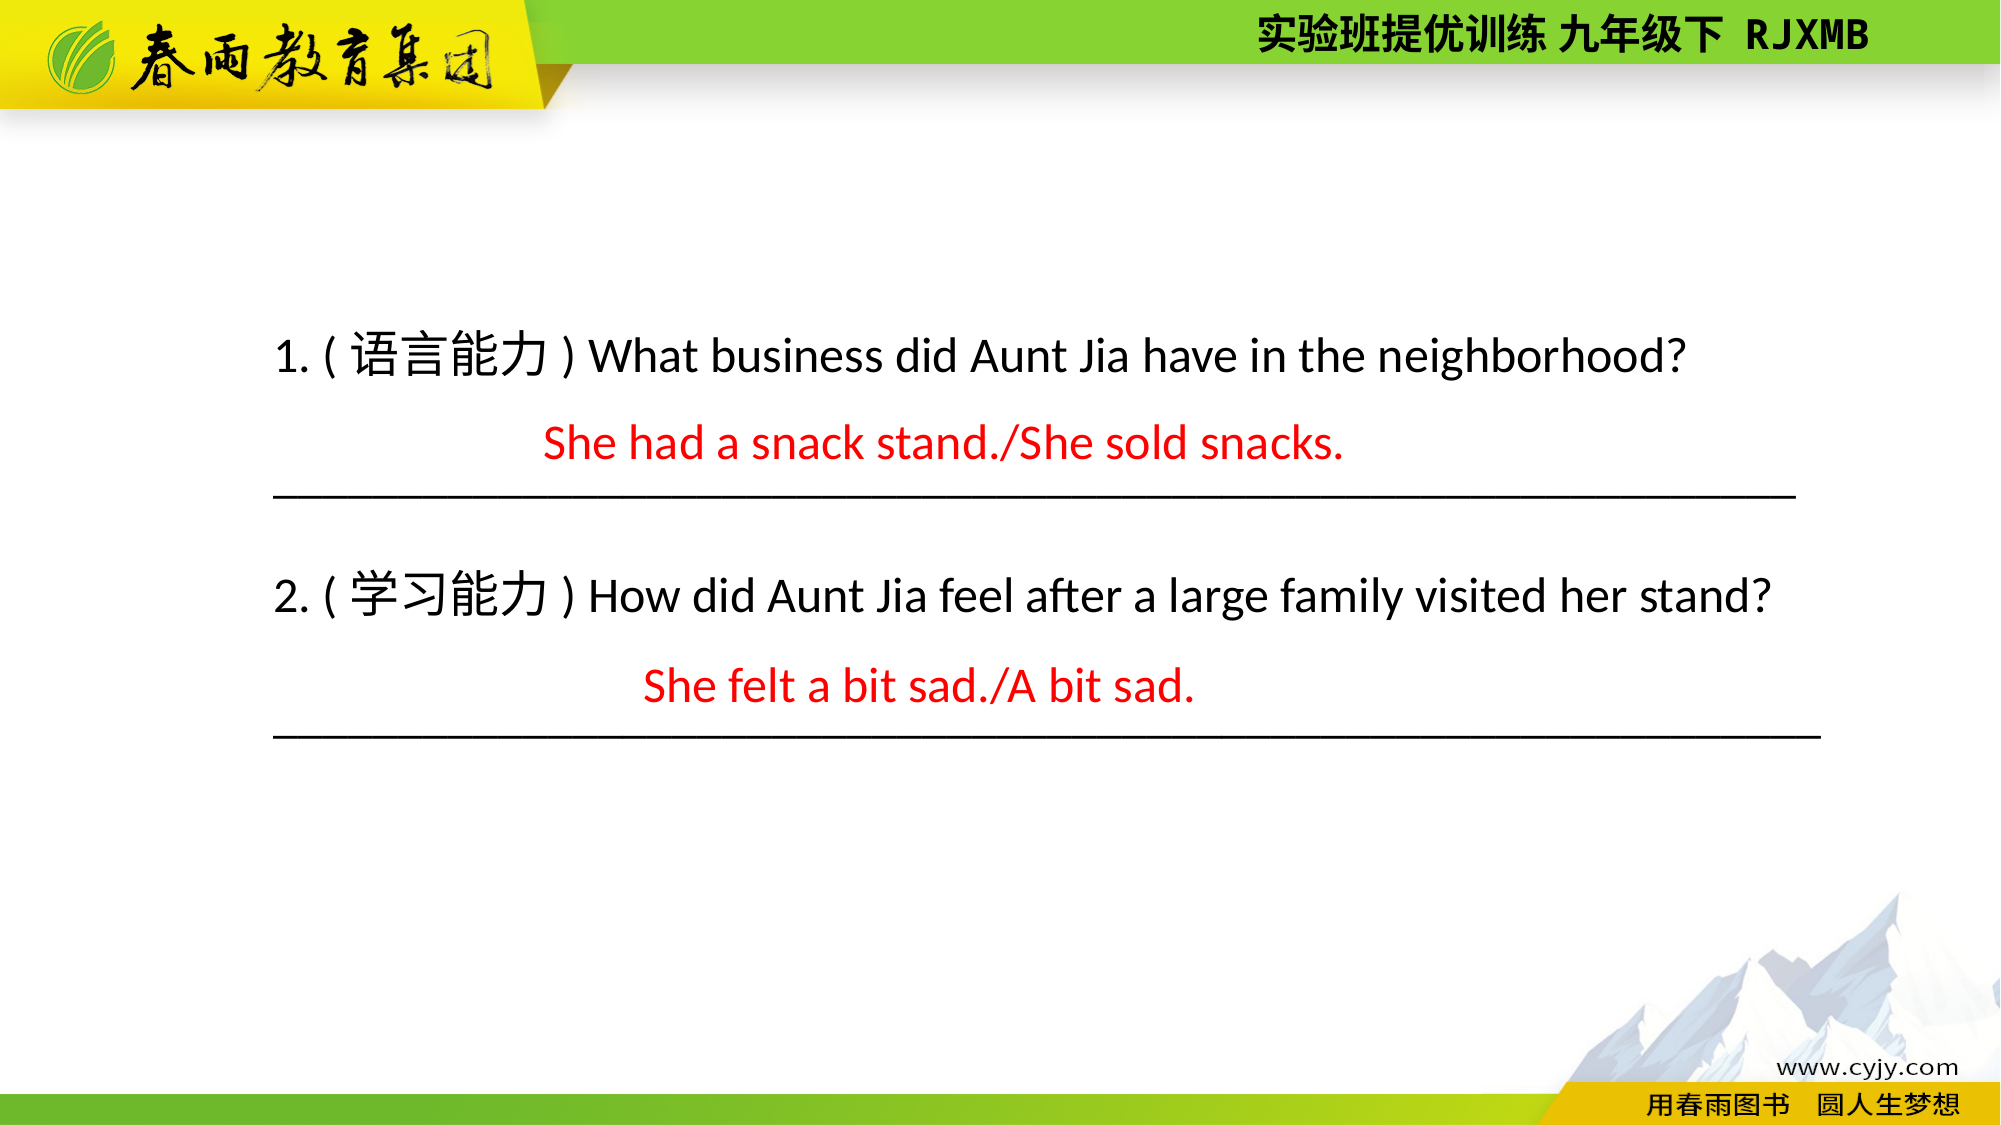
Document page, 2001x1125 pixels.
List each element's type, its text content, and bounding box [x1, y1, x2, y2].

picture [0, 0, 2001, 1125]
text_box 1. (语言能力) What business did Aunt Jia have in the neighborhood? _____________________________________________________________ 2. (学习能力) How did Aunt Jia feel after a large family visited her stand? ______________________________________________________________ [158, 255, 1844, 750]
text_box She had a snack stand./She sold snacks. [528, 402, 1423, 478]
text_box She felt a bit sad./A bit sad. [628, 644, 1274, 720]
